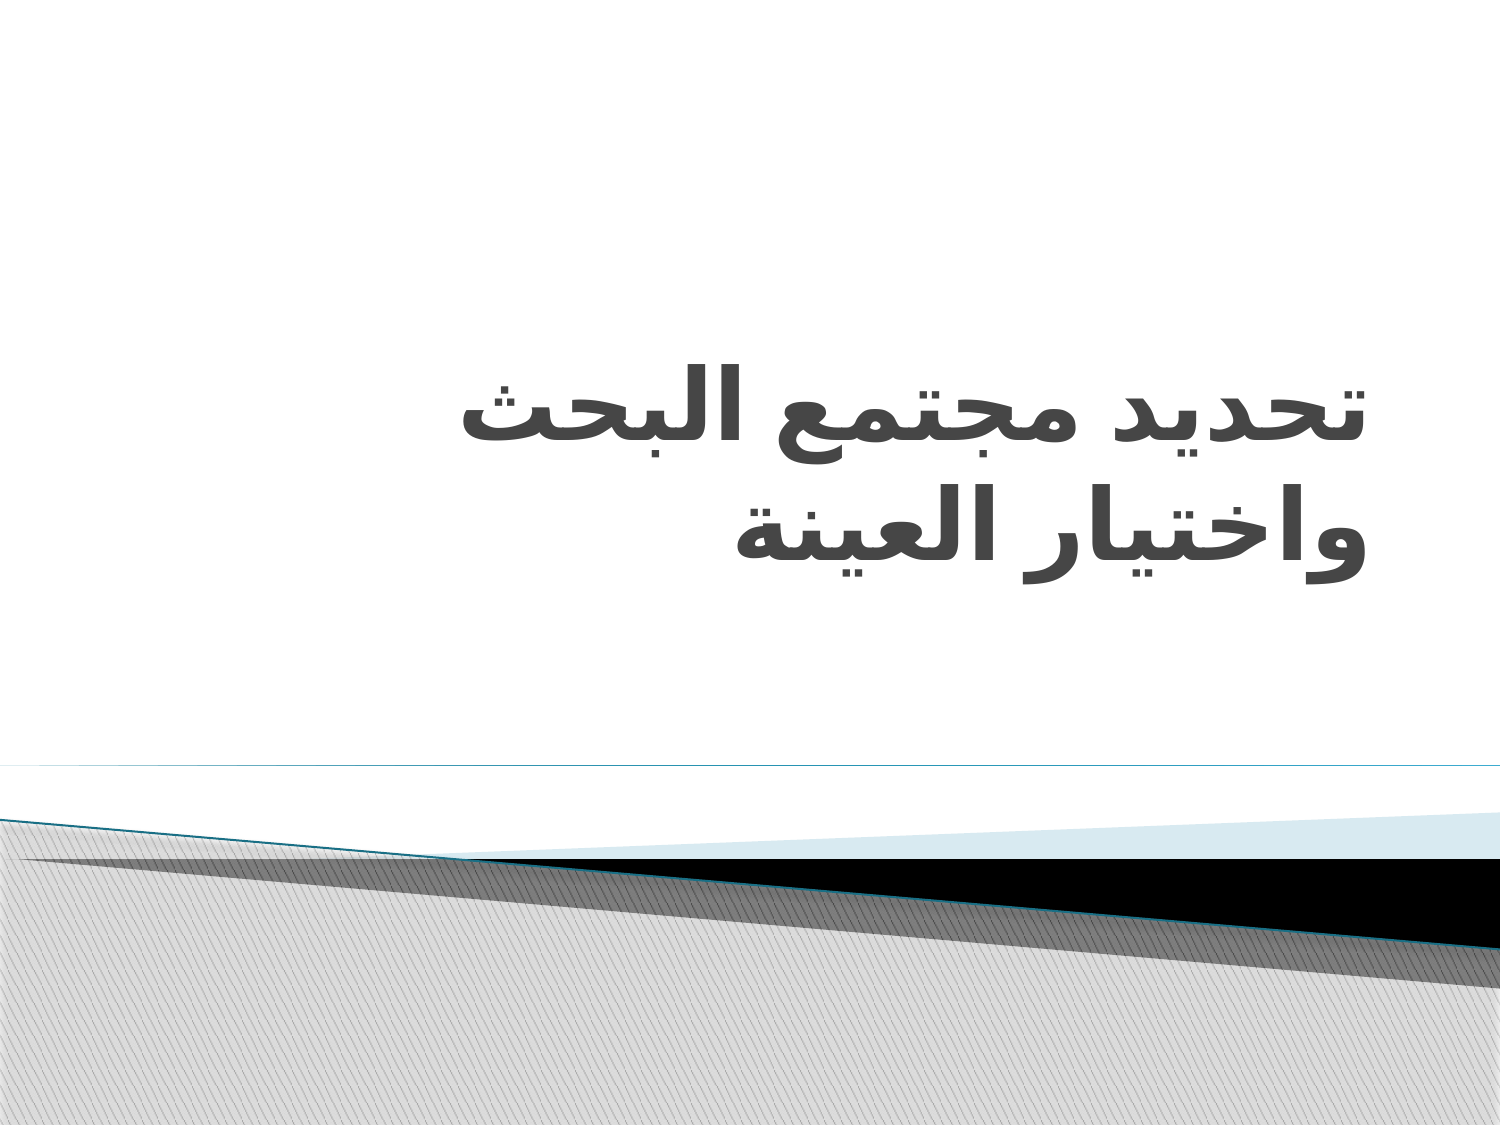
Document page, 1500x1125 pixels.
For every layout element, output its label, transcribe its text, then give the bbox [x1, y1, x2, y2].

picture [5, 859, 1500, 989]
title تحديد مجتمع البحث واختيار العينة [112, 287, 1388, 588]
